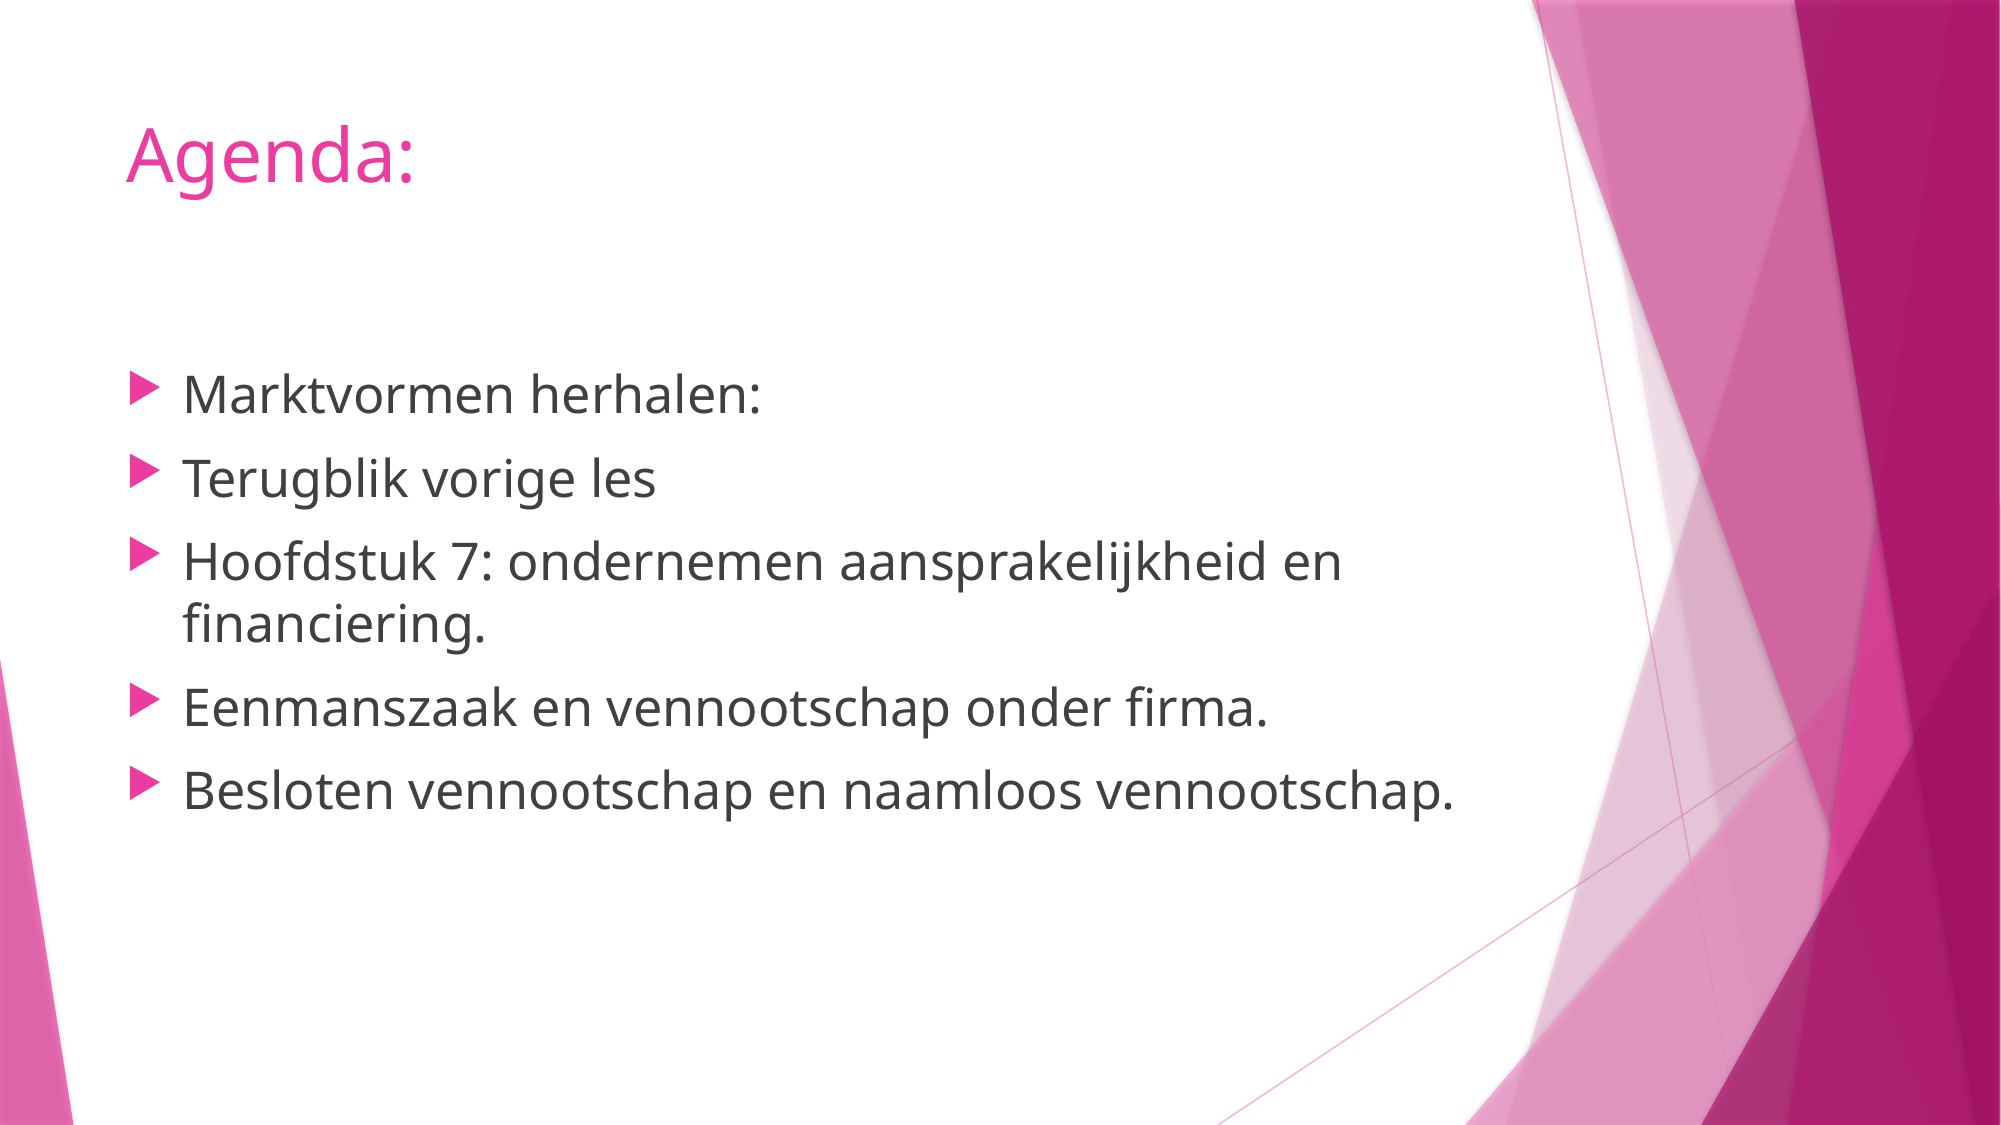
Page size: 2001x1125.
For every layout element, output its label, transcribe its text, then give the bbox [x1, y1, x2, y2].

title Agenda: [111, 99, 1522, 317]
list Marktvormen herhalen: Terugblik vorige les Hoofdstuk 7: ondernemen aansprakelijkheid en financiering. Eenmanszaak en vennootschap onder firma. Besloten vennootschap en naamloos vennootschap. [111, 354, 1522, 992]
